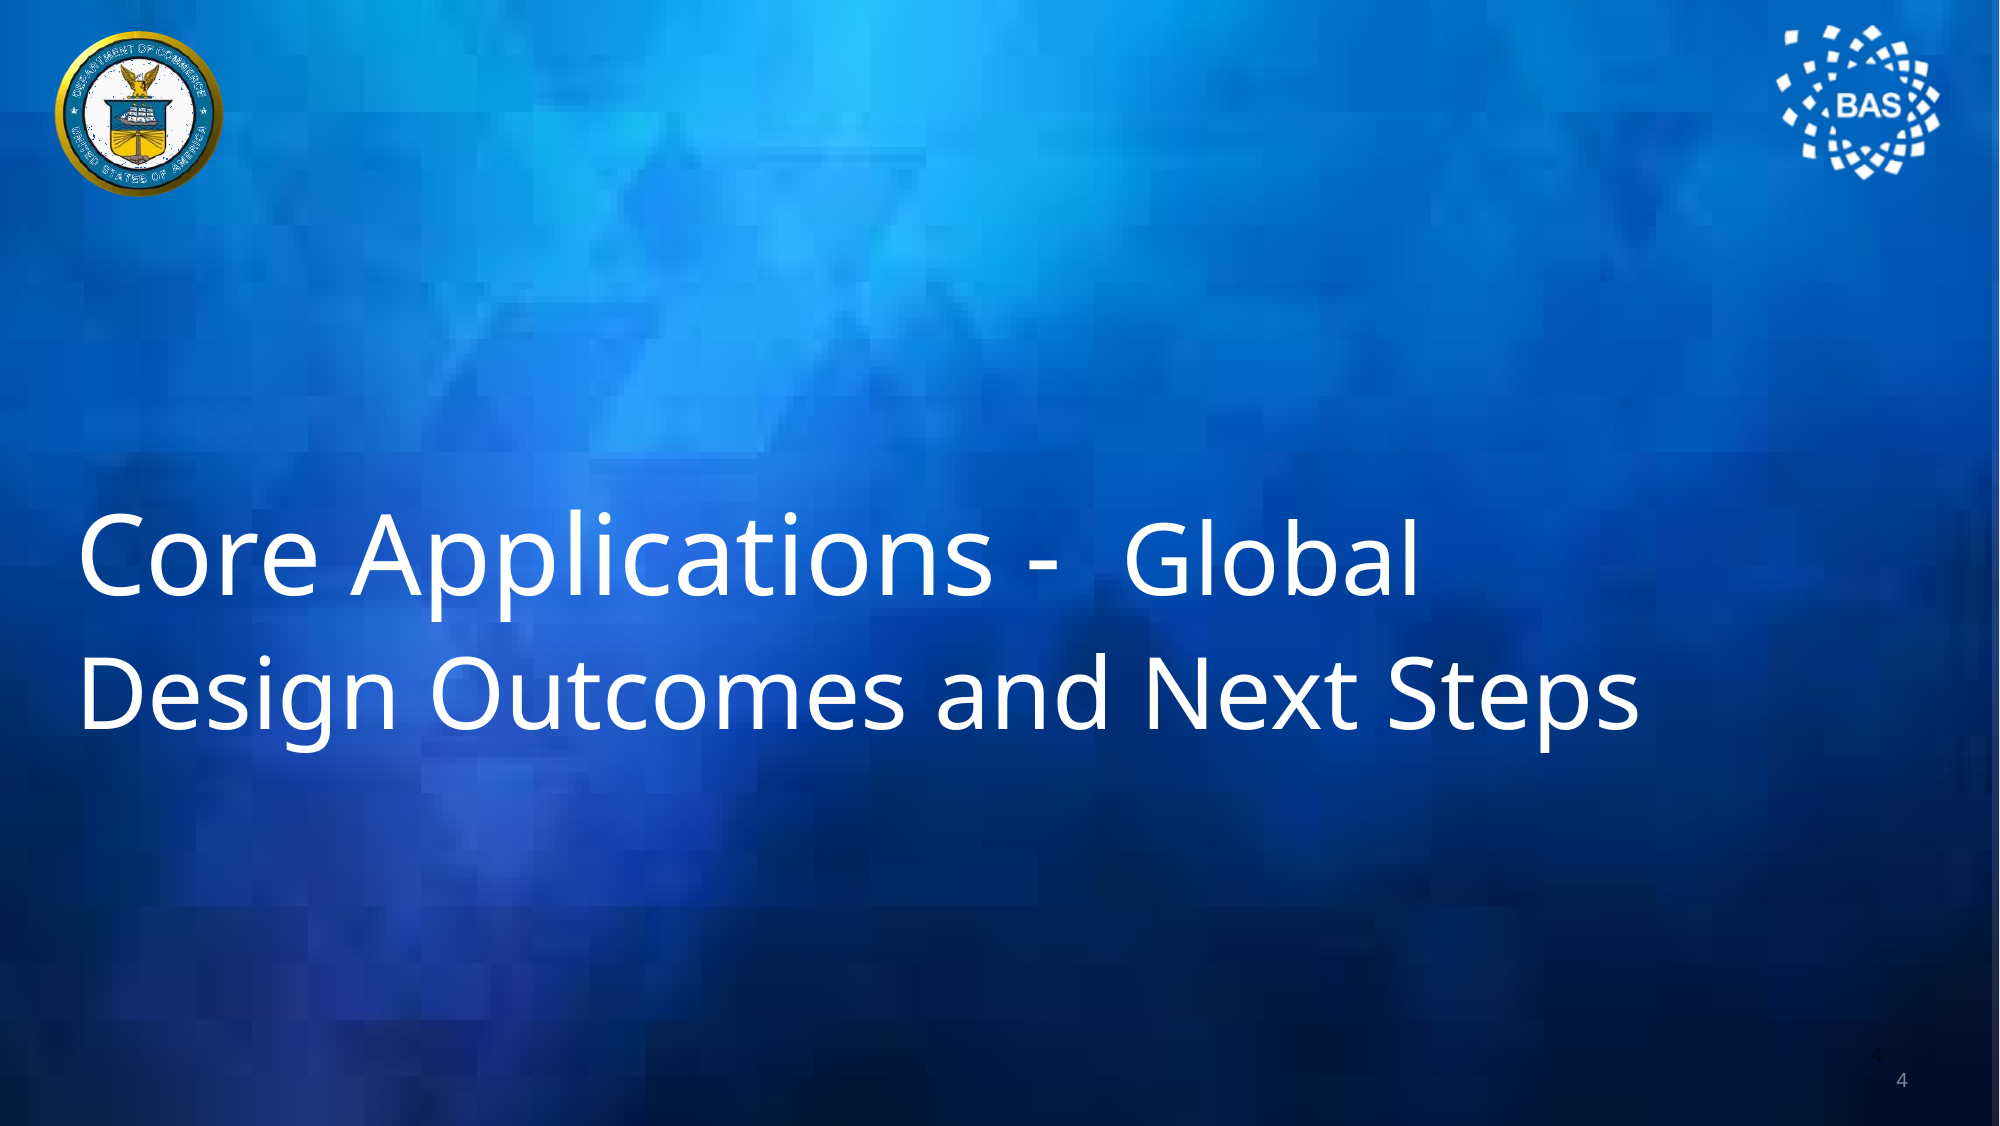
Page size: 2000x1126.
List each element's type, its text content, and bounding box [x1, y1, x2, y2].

list Core Applications - Global Design Outcomes and Next Steps [75, 469, 1665, 842]
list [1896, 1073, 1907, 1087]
picture [0, 0, 2000, 1126]
